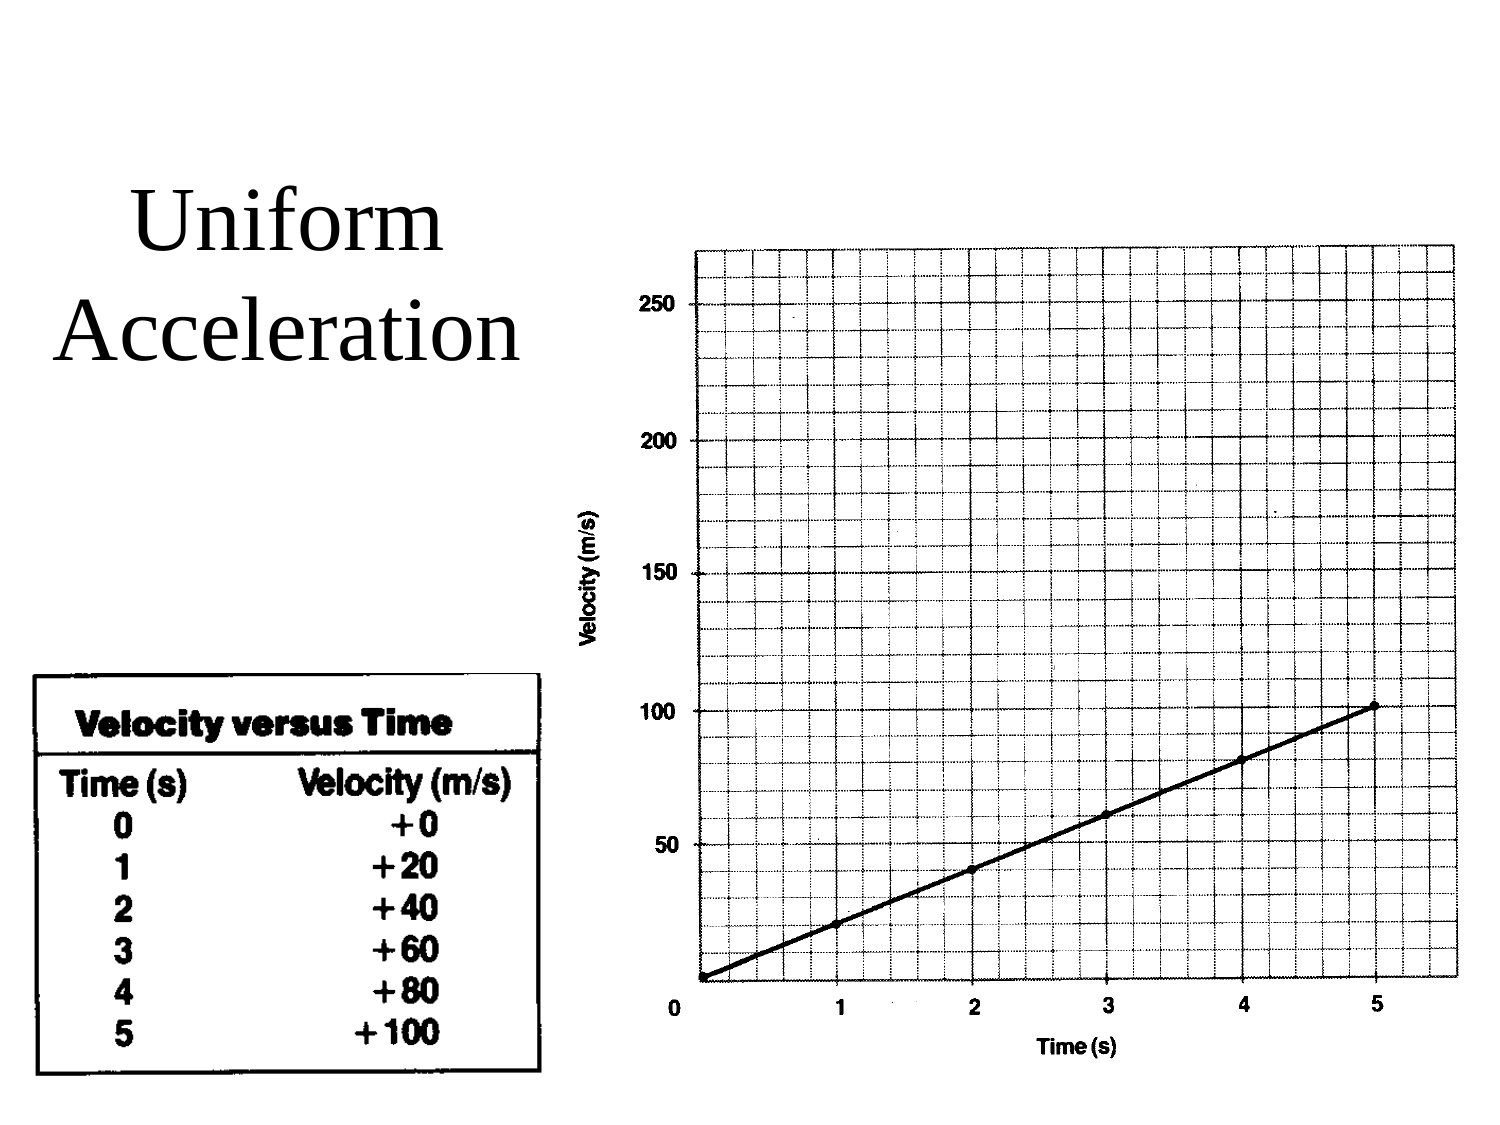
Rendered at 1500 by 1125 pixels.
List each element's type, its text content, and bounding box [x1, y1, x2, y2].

picture [24, 673, 551, 1080]
title Uniform Acceleration [24, 174, 551, 363]
picture [574, 238, 1465, 1073]
